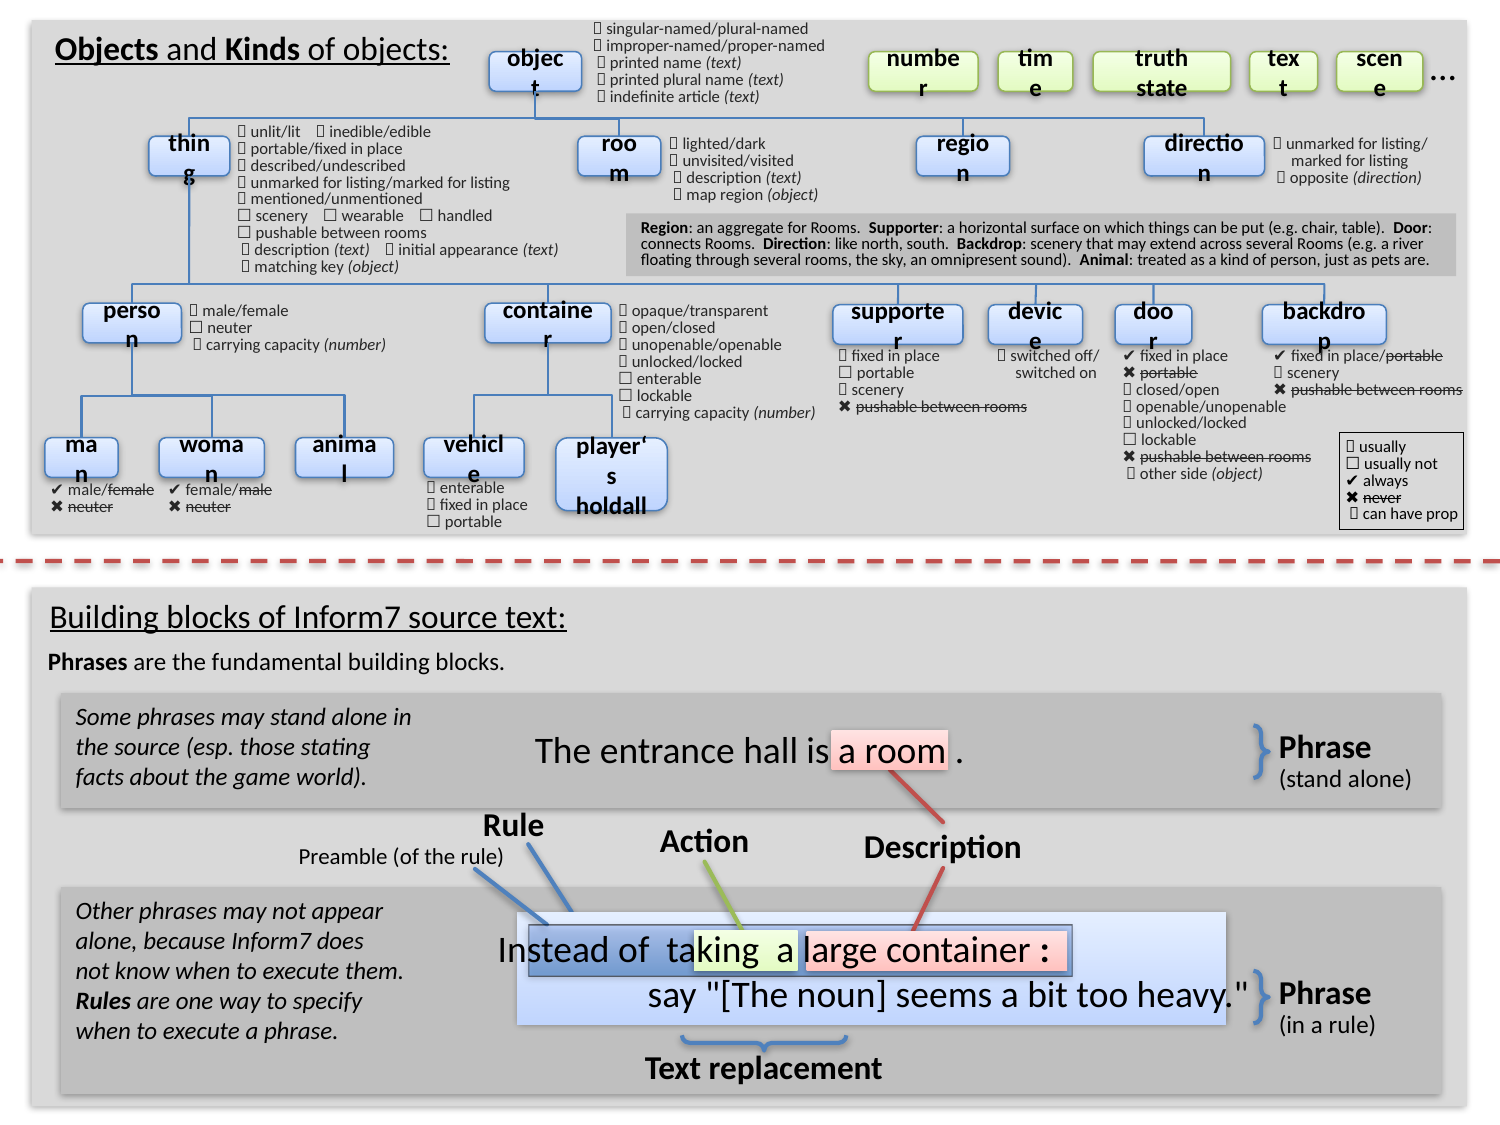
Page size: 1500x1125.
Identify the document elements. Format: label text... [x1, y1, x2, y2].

text_box Objects and Kinds of objects: [39, 20, 334, 75]
text_box Region: an aggregate for Rooms. Supporter: a horizontal surface on which things can be put (e.g. chair, table). Door: connects Rooms. Direction: like north, south. Backdrop: scenery that may extend across several Rooms (e.g. a river floating through several rooms, the sky, an omnipresent sound). Animal: treated as a kind of person, just as pets are. [897, 213, 1457, 277]
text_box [124, 350, 185, 431]
text_box person [81, 302, 183, 344]
text_box supporter [832, 303, 842, 346]
text_box  lighted/dark  unvisited/visited  description (text)  map region (object) [777, 135, 819, 204]
text_box  switched off/ switched on [996, 348, 1100, 383]
text_box region [915, 135, 1011, 177]
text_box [463, 353, 559, 428]
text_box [190, 293, 286, 497]
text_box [532, 358, 628, 423]
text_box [59, 364, 119, 416]
text_box [31, 587, 1468, 1107]
text_box door [1114, 303, 1193, 346]
text_box thing [147, 135, 231, 177]
text_box [551, 912, 683, 917]
text_box Building blocks of Inform7 source text: [34, 587, 583, 643]
text_box animal [294, 436, 395, 479]
text_box backdrop [1261, 303, 1388, 346]
text_box device [987, 303, 1084, 346]
text_box  enterable  fixed in place ☐ portable [426, 479, 529, 531]
text_box Some phrases may stand alone in the source (esp. those stating facts about the game world). [60, 693, 435, 798]
text_box  unlit/lit  inedible/edible  portable/fixed in place  described/undescribed  unmarked for listing/marked for listing  mentioned/unmentioned ☐ scenery ☐ wearable ☐ handled ☐ pushable between rooms  description (text)  initial appearance (text)  matching key (object) [236, 123, 334, 277]
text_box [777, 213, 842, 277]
text_box [762, 912, 891, 917]
text_box direction [1143, 135, 1266, 177]
text_box [963, 912, 1227, 917]
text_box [474, 868, 548, 925]
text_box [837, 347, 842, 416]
text_box Instead of taking a large container : say "[The noun] seems a bit too heavy." [482, 917, 1265, 1023]
text_box Phrases are the fundamental building blocks. [33, 637, 522, 683]
text_box Phrase (in a rule) [1264, 968, 1392, 1046]
text_box truth state [1092, 50, 1232, 93]
text_box [679, 1034, 849, 1038]
text_box Objects and Kinds of objects: [390, 20, 465, 75]
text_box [726, 0, 772, 328]
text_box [554, 71, 600, 156]
text_box player‘s holdall [555, 437, 669, 512]
text_box Description [858, 822, 1029, 868]
text_box Action [653, 815, 756, 862]
text_box man [44, 436, 119, 479]
text_box number [897, 50, 979, 93]
text_box supporter [897, 303, 964, 346]
text_box ✔ fixed in place/portable  scenery ✖ pushable between rooms [1312, 347, 1463, 399]
text_box object [488, 50, 583, 93]
text_box [31, 19, 1468, 535]
text_box [1252, 723, 1264, 781]
text_box container [484, 302, 612, 344]
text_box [847, 0, 893, 449]
text_box Other phrases may not appear alone, because Inform7 does not know when to execute them. Rules are one way to specify when to execute a phrase. [60, 887, 435, 1052]
text_box time [997, 50, 1074, 93]
text_box Preamble (of the rule) [283, 833, 520, 877]
text_box ✔ female/male ✖ neuter [167, 481, 273, 516]
text_box  singular-named/plural-named  improper-named/proper-named  printed name (text)  printed plural name (text)  indefinite article (text) [592, 20, 721, 106]
text_box  lighted/dark  unvisited/visited  description (text)  map region (object) [668, 135, 721, 204]
text_box text [1248, 50, 1319, 93]
text_box  unmarked for listing/ marked for listing  opposite (direction) [1272, 135, 1429, 187]
text_box room [577, 135, 662, 177]
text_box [688, 877, 759, 916]
text_box woman [158, 439, 185, 479]
text_box ... [1428, 43, 1458, 89]
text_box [896, 884, 960, 916]
text_box ✔ fixed in place ✖ portable  closed/open  openable/unopenable  unlocked/locked ☐ lockable ✖ pushable between rooms  other side (object) [1122, 347, 1312, 484]
text_box  fixed in place ☐ portable  scenery ✖ pushable between rooms [897, 347, 1028, 416]
text_box The entrance hall is a room . [519, 718, 980, 779]
text_box [1252, 968, 1264, 1026]
text_box  opaque/transparent  open/closed  unopenable/openable  unlocked/locked ☐ enterable ☐ lockable  carrying capacity (number) [618, 303, 817, 422]
text_box  usually ☐ usually not ✔ always ✖ never  can have prop [1339, 432, 1464, 530]
text_box ✔ male/female ✖ neuter [50, 481, 155, 516]
text_box  singular-named/plural-named  improper-named/proper-named  printed name (text)  printed plural name (text)  indefinite article (text) [777, 20, 826, 106]
text_box [60, 886, 1442, 1095]
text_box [339, 0, 385, 287]
text_box [60, 692, 1442, 809]
text_box vehicle [423, 436, 525, 479]
text_box  male/female ☐ neuter  carrying capacity (number) [291, 303, 387, 354]
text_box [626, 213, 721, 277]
text_box Phrase (stand alone) [1264, 722, 1428, 801]
text_box scene [1335, 50, 1424, 93]
text_box Rule [476, 800, 551, 846]
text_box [890, 769, 943, 823]
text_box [515, 856, 585, 901]
text_box Text replacement [629, 1038, 898, 1094]
text_box  unlit/lit  inedible/edible  portable/fixed in place  described/undescribed  unmarked for listing/marked for listing  mentioned/unmentioned ☐ scenery ☐ wearable ☐ handled ☐ pushable between rooms  description (text)  initial appearance (text)  matching key (object) [390, 123, 559, 277]
